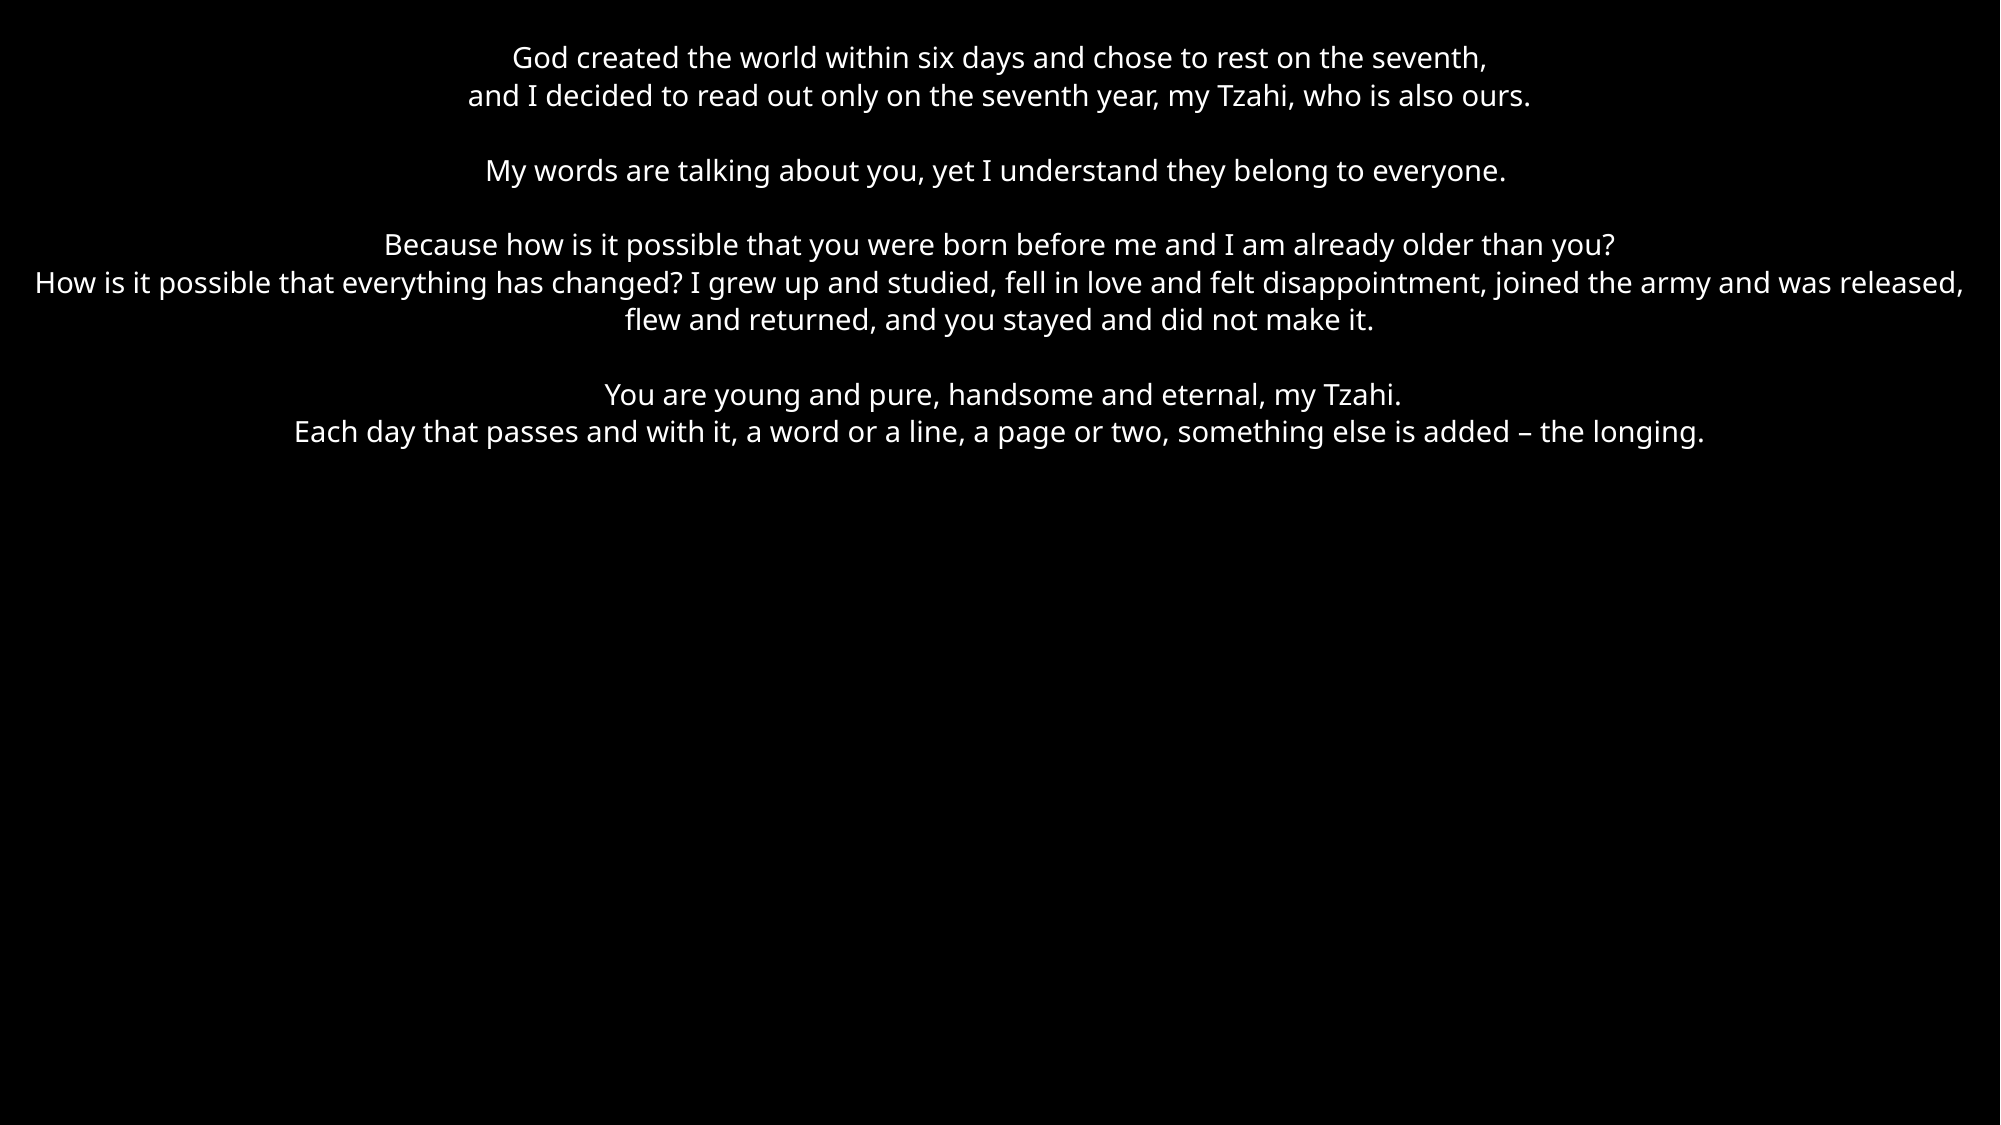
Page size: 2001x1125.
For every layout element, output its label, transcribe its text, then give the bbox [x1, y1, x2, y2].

subtitle God created the world within six days and chose to rest on the seventh, and I decided to read out only on the seventh year, my Tzahi, who is also ours. My words are talking about you, yet I understand they belong to everyone. Because how is it possible that you were born before me and I am already older than you? How is it possible that everything has changed? I grew up and studied, fell in love and felt disappointment, joined the army and was released, flew and returned, and you stayed and did not make it. You are young and pure, handsome and eternal, my Tzahi. Each day that passes and with it, a word or a line, a page or two, something else is added – the longing. [0, 29, 2000, 448]
